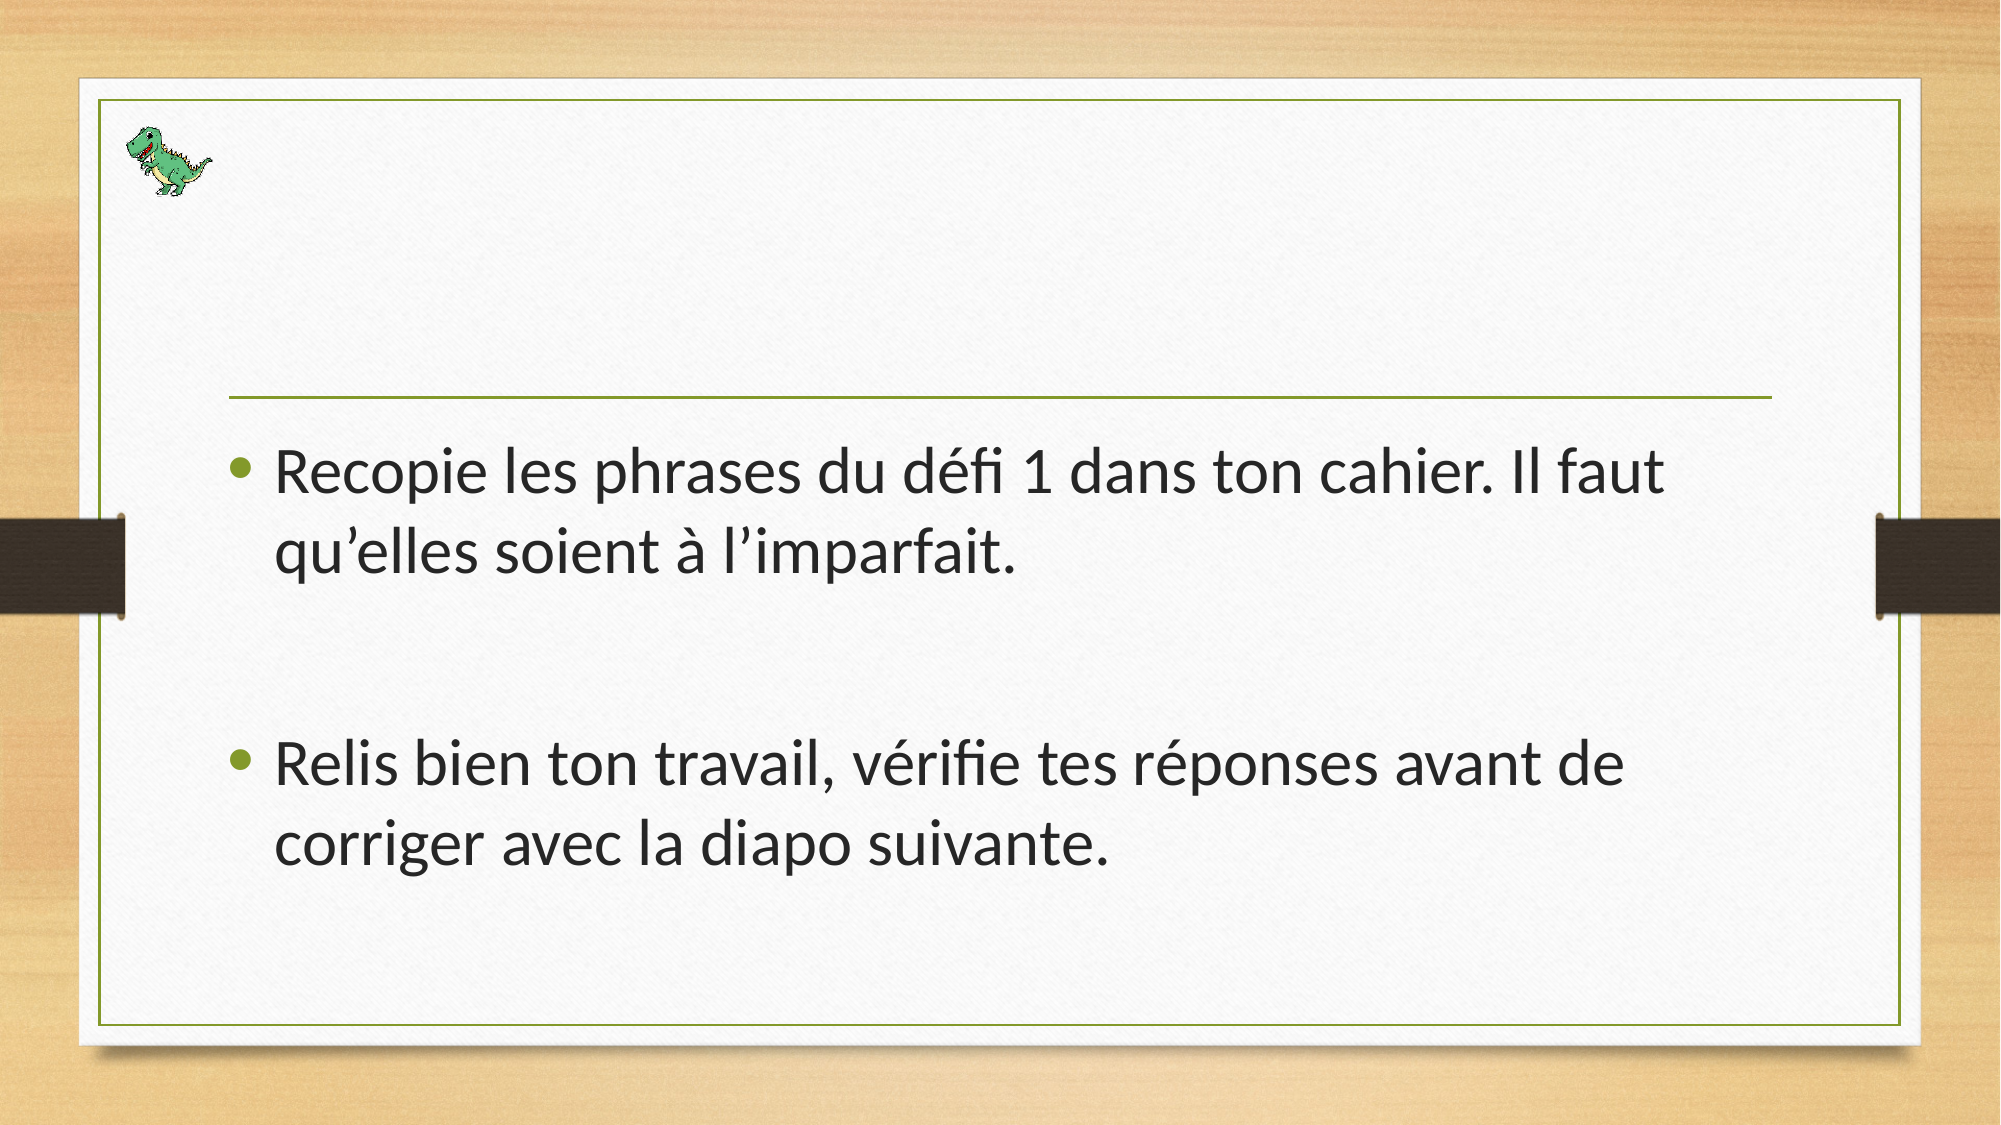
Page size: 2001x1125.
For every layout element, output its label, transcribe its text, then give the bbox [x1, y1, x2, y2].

picture [0, 0, 2001, 1125]
list Recopie les phrases du défi 1 dans ton cahier. Il faut qu’elles soient à l’imparfait. Relis bien ton travail, vérifie tes réponses avant de corriger avec la diapo suivante. [212, 419, 1788, 964]
